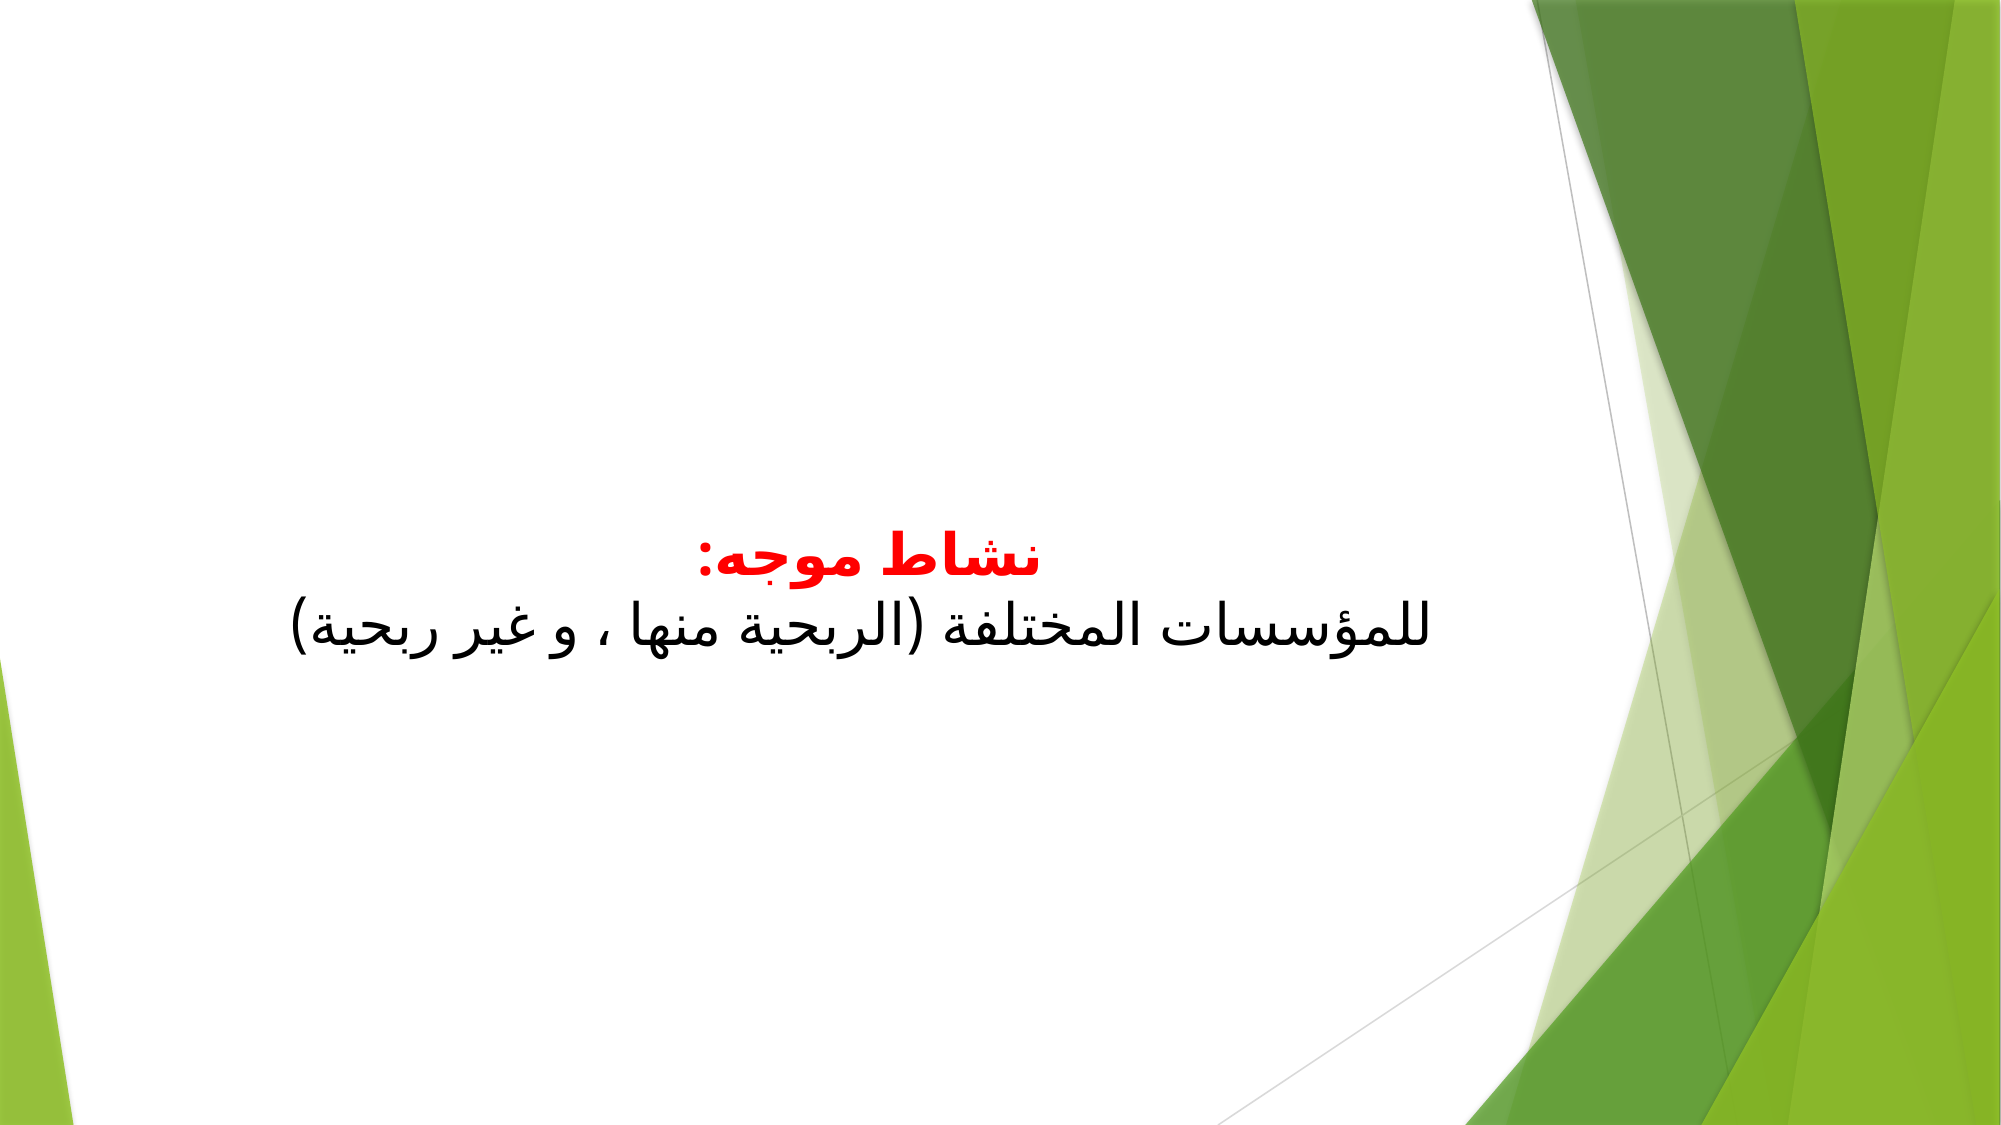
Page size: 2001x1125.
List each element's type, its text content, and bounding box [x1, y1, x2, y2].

text_box نشاط موجه: للمؤسسات المختلفة (الربحية منها ، و غير ربحية) [238, 509, 1500, 665]
